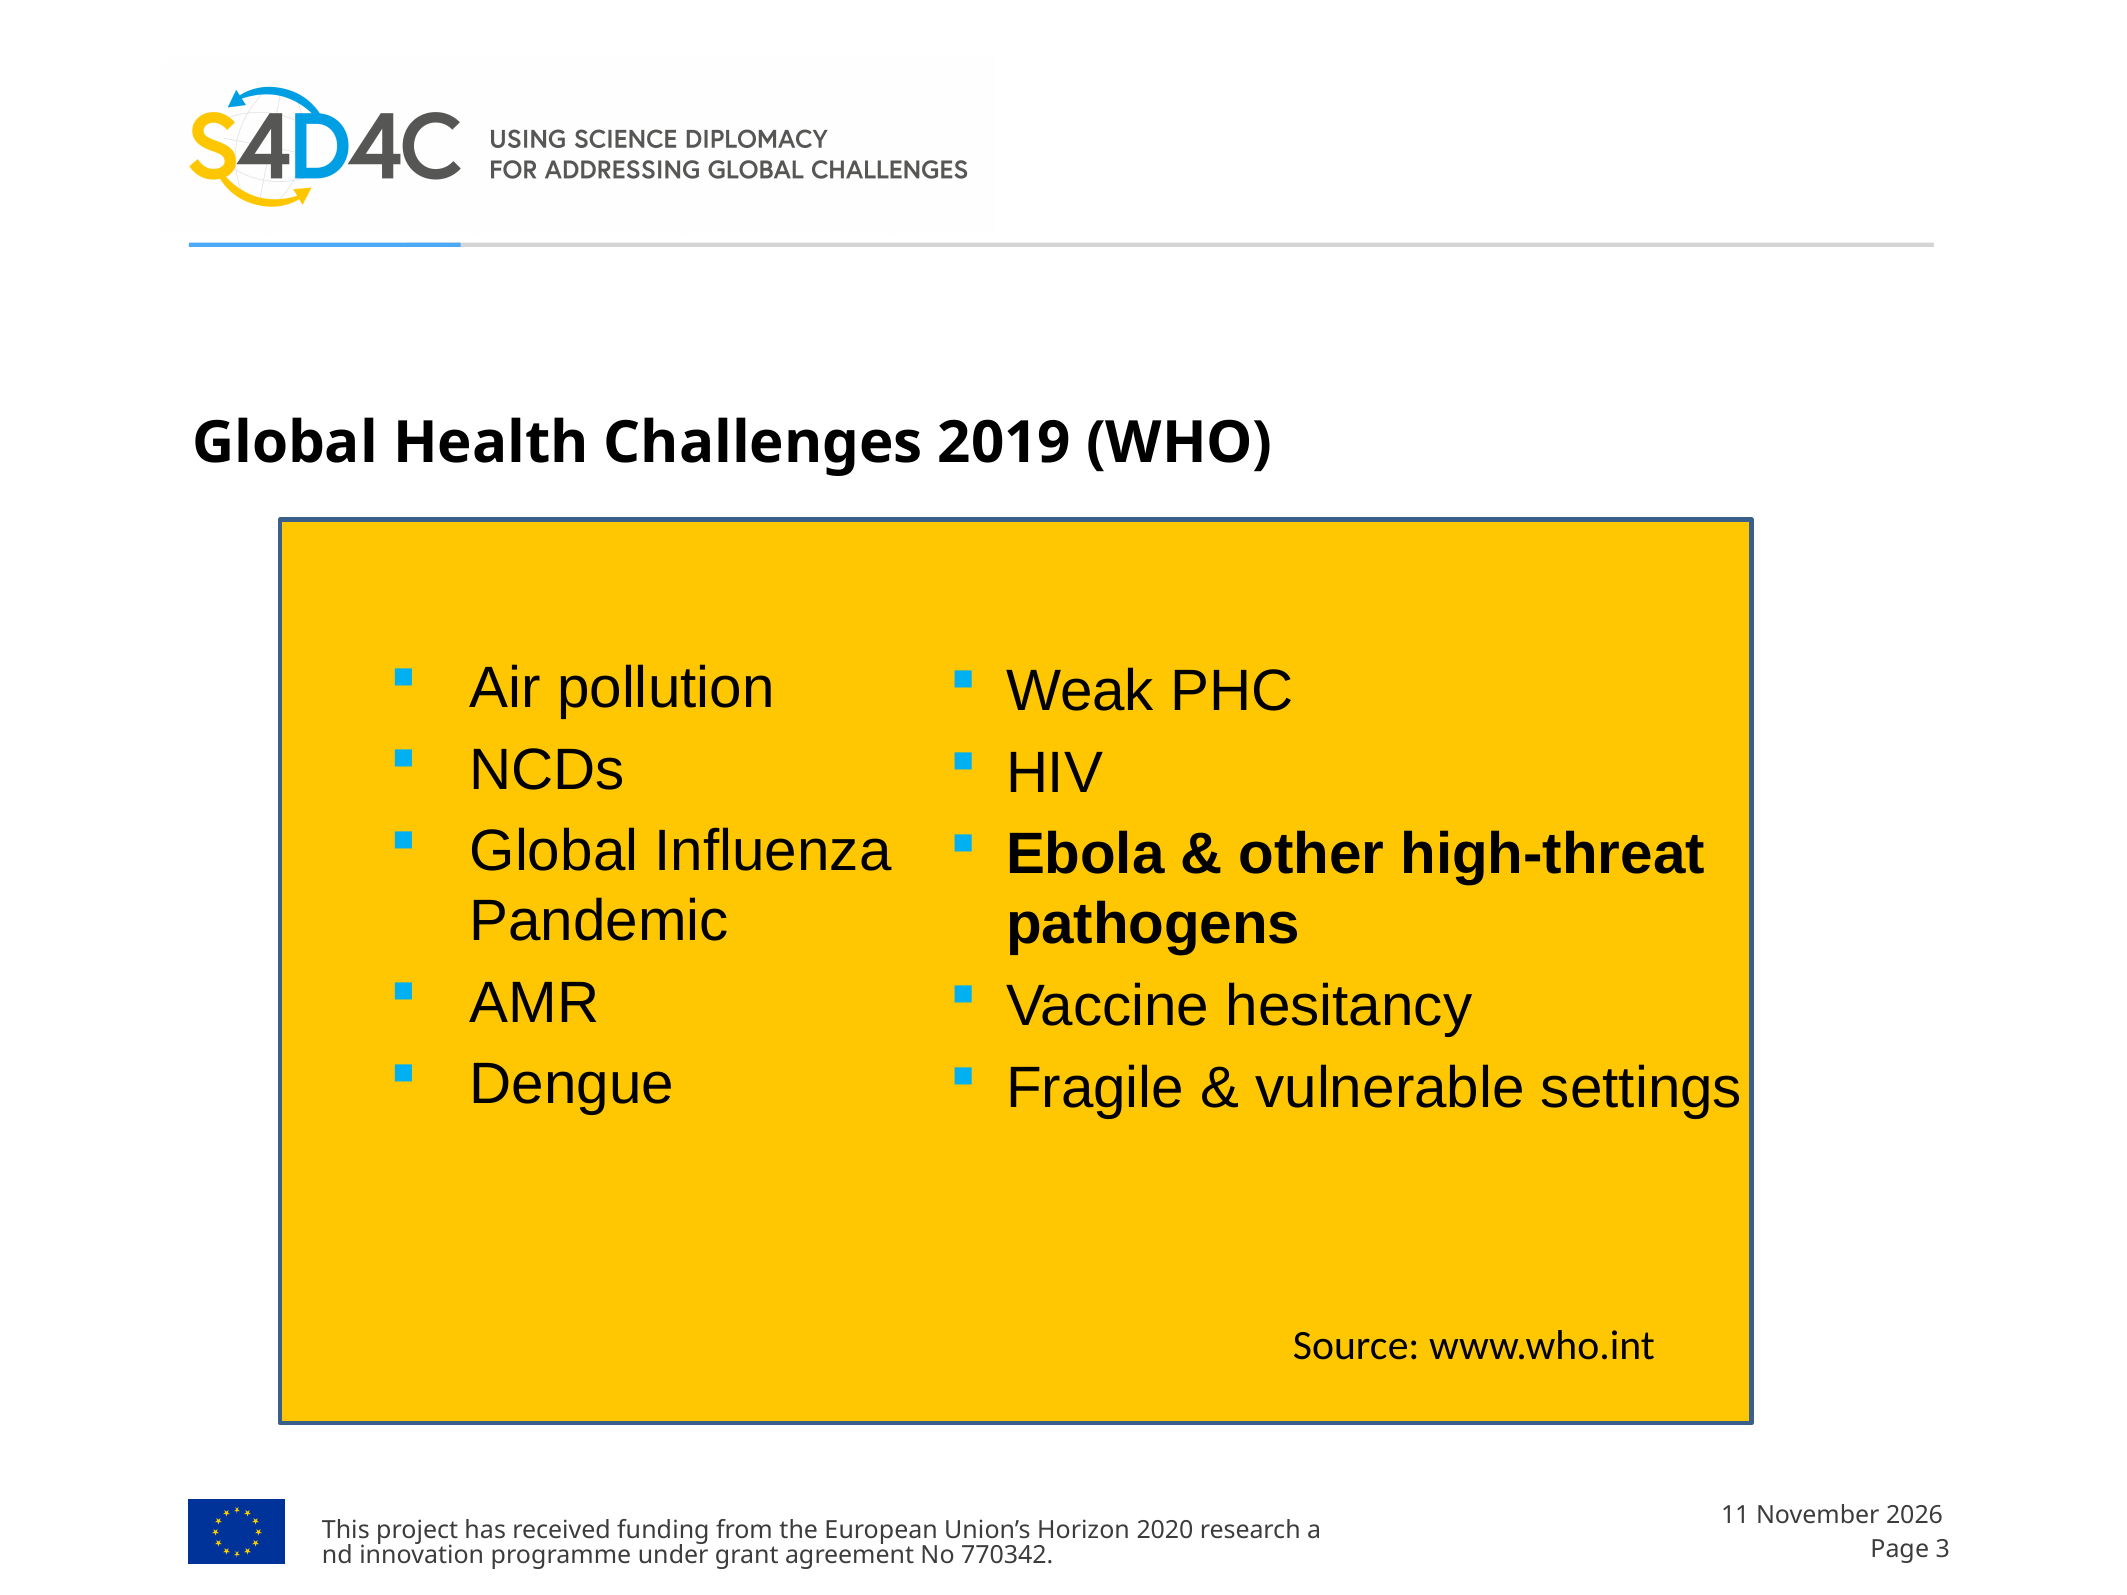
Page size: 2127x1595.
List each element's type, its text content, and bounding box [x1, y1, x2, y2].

picture [161, 57, 997, 235]
text_box Air pollution NCDs Global Influenza Pandemic AMR Dengue [375, 641, 1179, 1316]
picture [188, 1499, 285, 1564]
list Global Health Challenges 2019 (WHO) [177, 312, 1855, 1306]
text_box Source: www.who.int [1278, 1310, 1763, 1375]
footer This project has received funding from the European Union’s Horizon 2020 research and innovation programme under grant agreement No 770342. [300, 1491, 1348, 1571]
text_box Weak PHC HIV Ebola & other high-threat pathogens Vaccine hesitancy Fragile & vulnerable settings [934, 644, 1833, 1318]
text_box [278, 1306, 1754, 1425]
